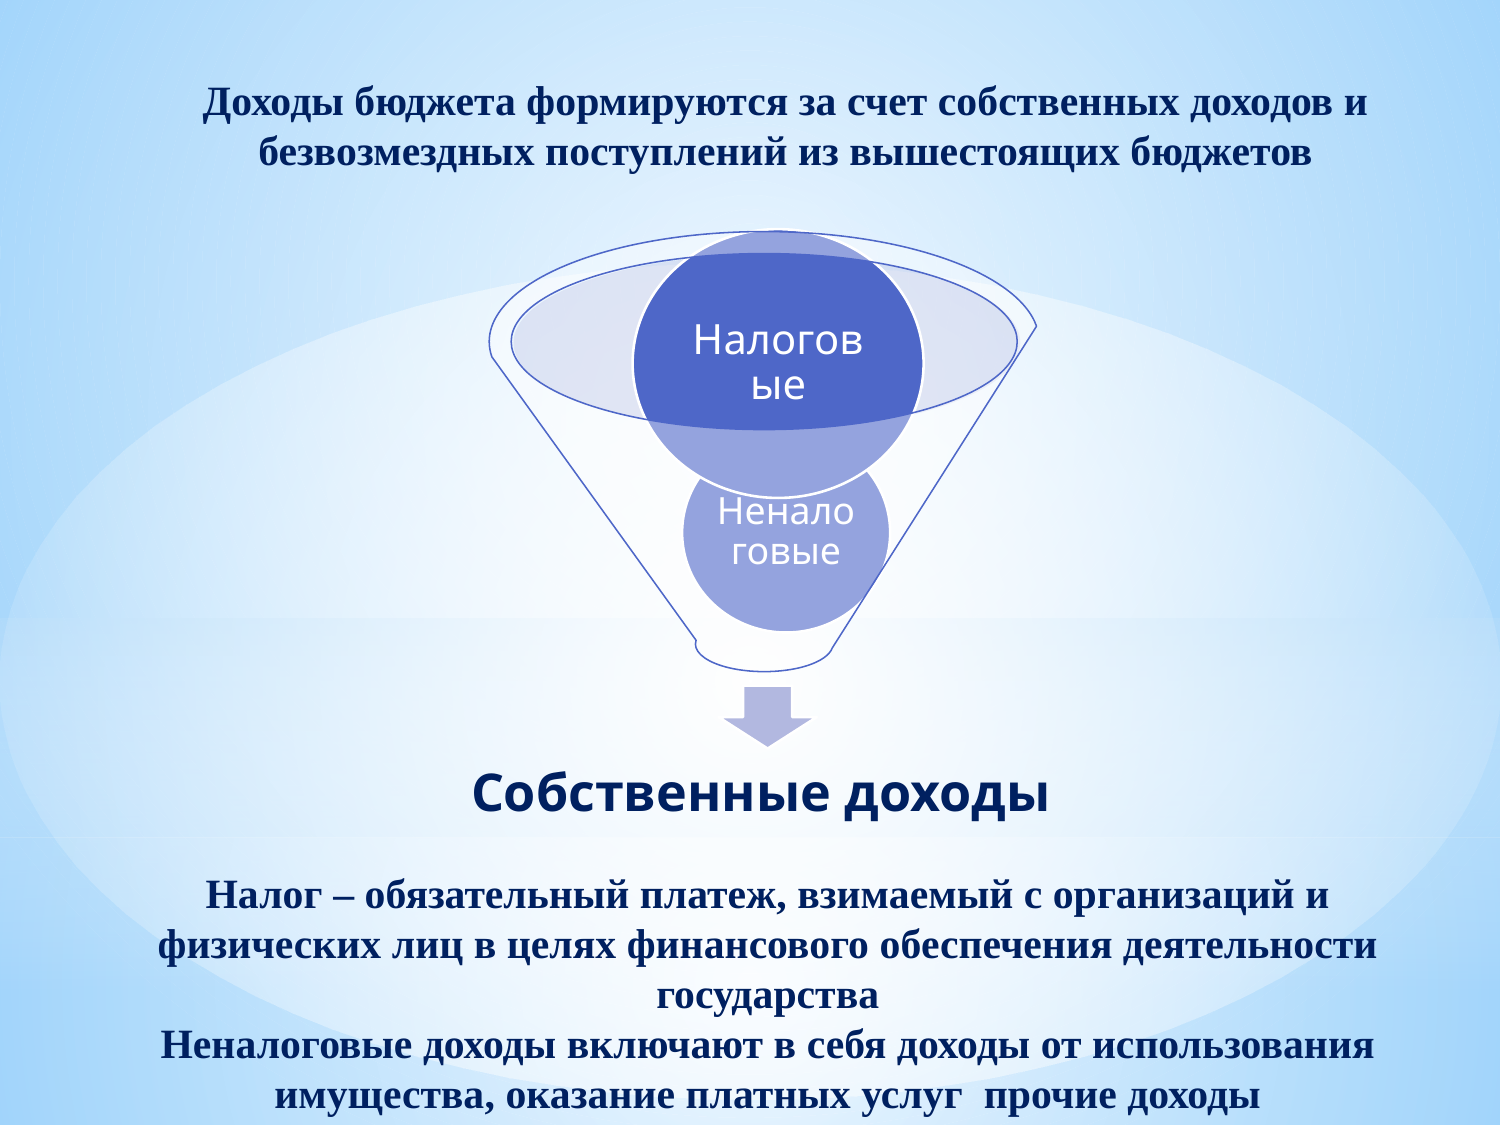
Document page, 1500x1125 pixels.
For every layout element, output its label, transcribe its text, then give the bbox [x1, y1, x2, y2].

text_box Доходы бюджета формируются за счет собственных доходов и безвозмездных поступлений из вышестоящих бюджетов [147, 66, 1424, 182]
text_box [64, 228, 1471, 859]
text_box Налог – обязательный платеж, взимаемый с организаций и физических лиц в целях финансового обеспечения деятельности государства Неналоговые доходы включают в себя доходы от использования имущества, оказание платных услуг прочие доходы [129, 866, 1406, 1124]
